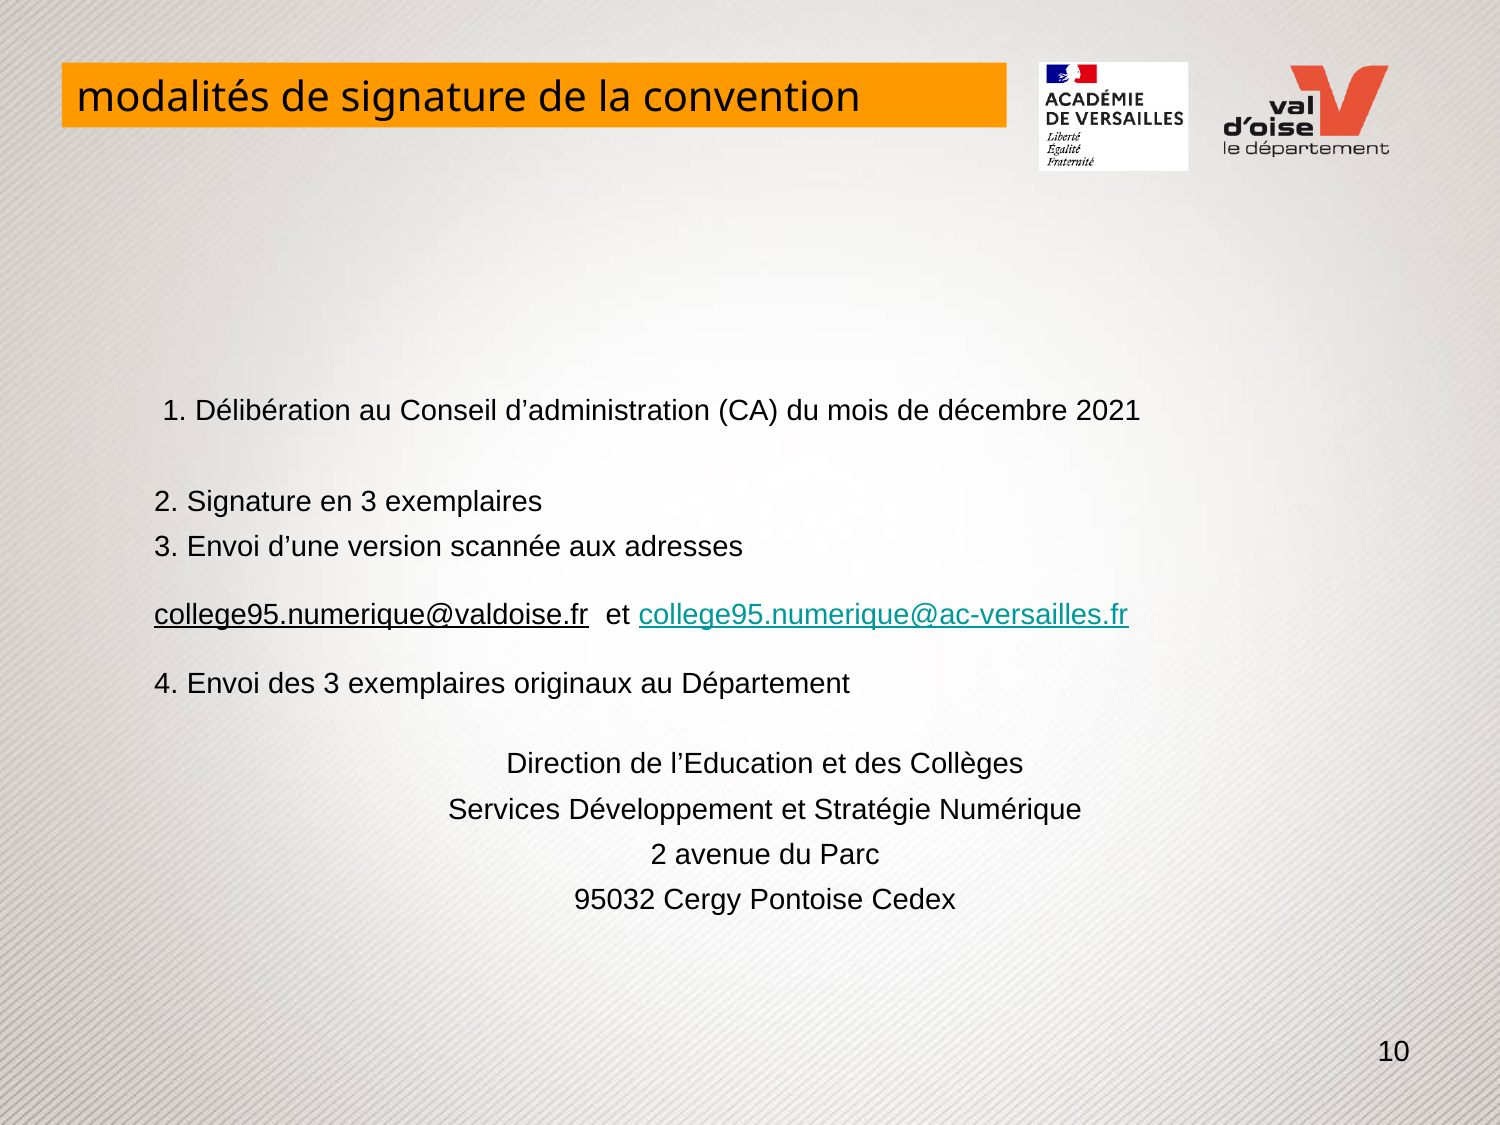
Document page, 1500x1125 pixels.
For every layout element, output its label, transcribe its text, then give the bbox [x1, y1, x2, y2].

slide_number 10 [1074, 1024, 1425, 1103]
picture [0, 0, 1500, 1125]
text_box 1. Délibération au Conseil d’administration (CA) du mois de décembre 2021 2. Signature en 3 exemplaires 3. Envoi d’une version scannée aux adresses college95.numerique@valdoise.fr et college95.numerique@ac-versailles.fr 4. Envoi des 3 exemplaires originaux au Département Direction de l’Education et des Collèges Services Développement et Stratégie Numérique 2 avenue du Parc 95032 Cergy Pontoise Cedex [139, 384, 1392, 923]
text_box modalités de signature de la convention [61, 62, 1007, 128]
